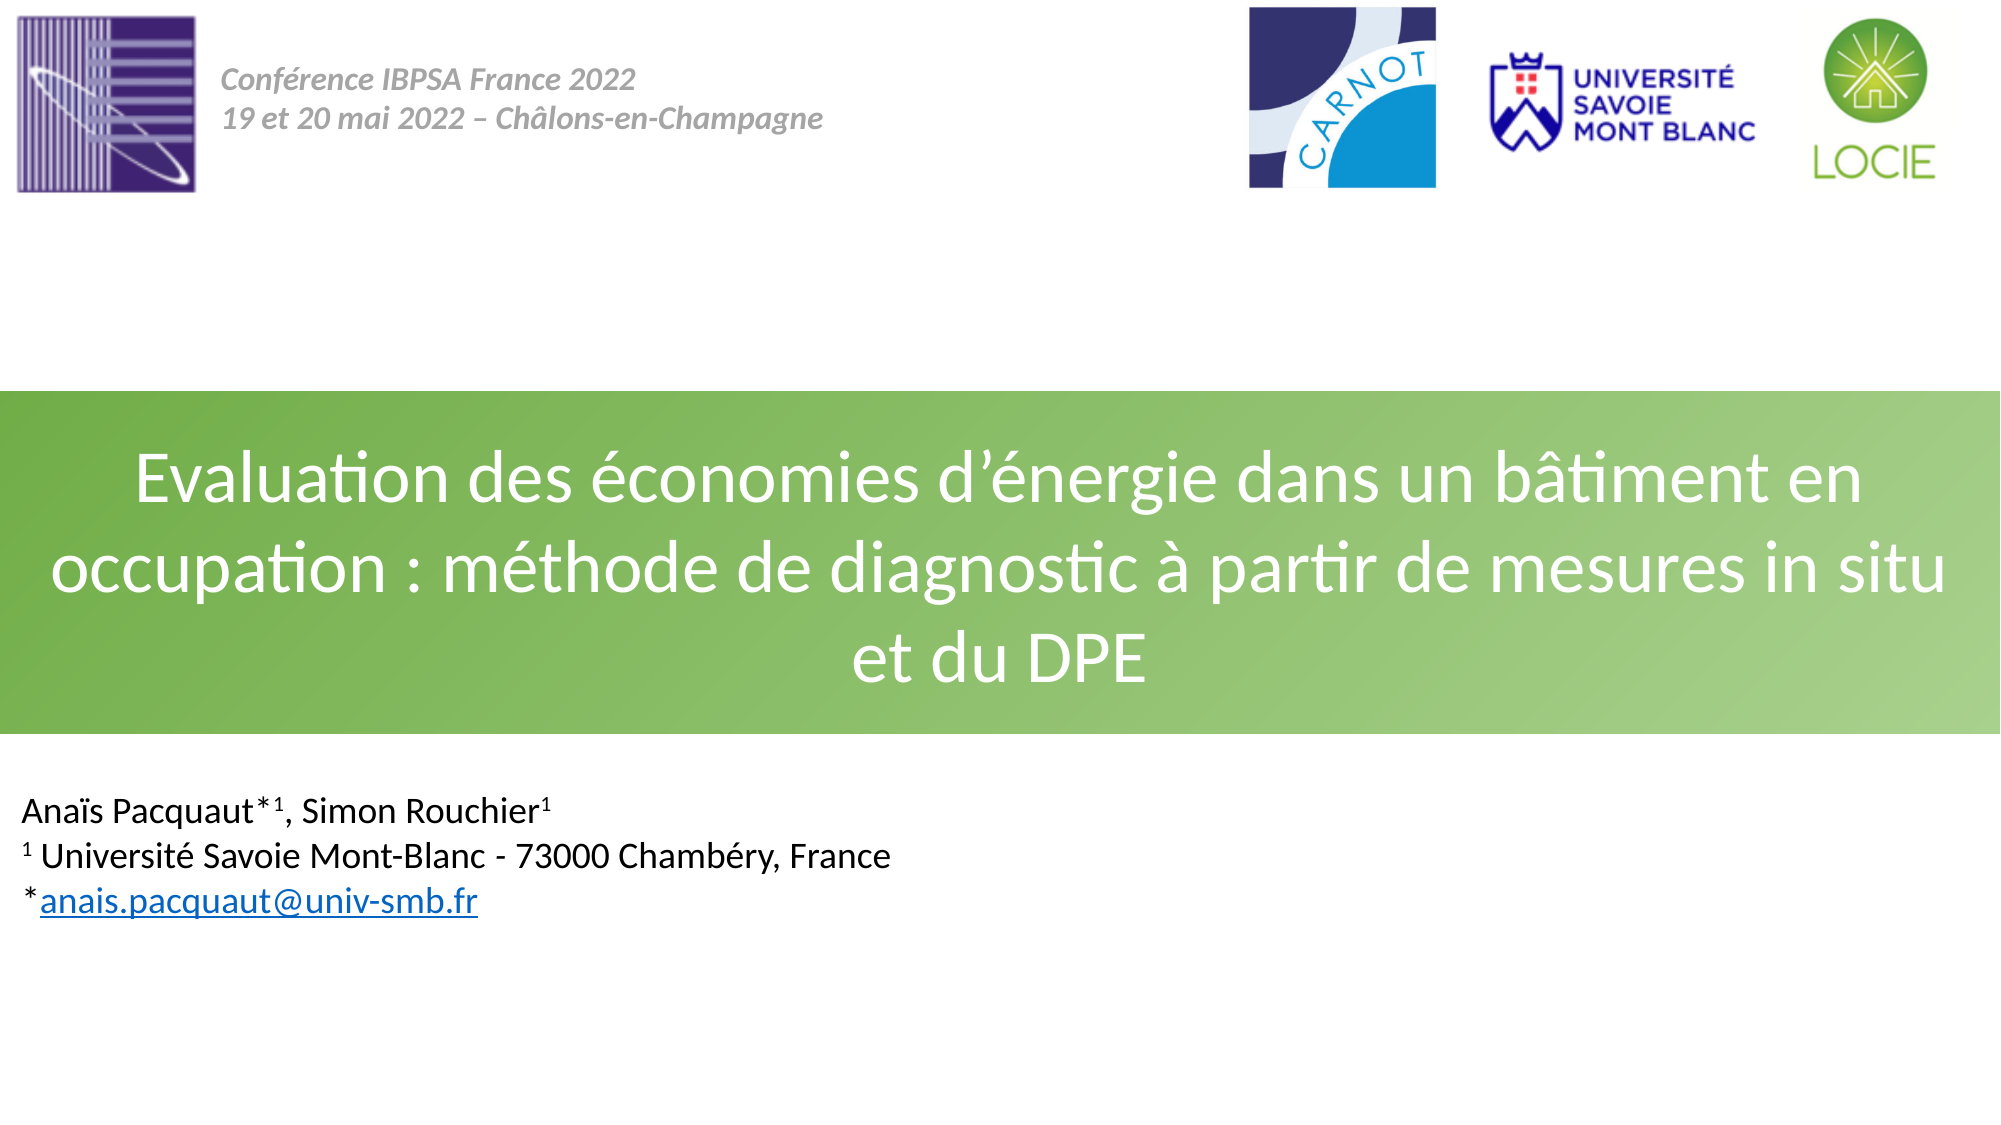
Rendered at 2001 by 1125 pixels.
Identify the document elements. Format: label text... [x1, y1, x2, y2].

picture [1801, 7, 1957, 196]
picture [1244, 3, 1440, 192]
picture [6, 3, 206, 207]
text_box Conférence IBPSA France 2022 19 et 20 mai 2022 – Châlons-en-Champagne [206, 49, 878, 161]
picture [1481, 44, 1760, 166]
text_box Anaïs Pacquaut*1, Simon Rouchier1 1 Université Savoie Mont-Blanc - 73000 Chambéry, France *anais.pacquaut@univ-smb.fr [6, 778, 1001, 928]
text_box Evaluation des économies d’énergie dans un bâtiment en occupation : méthode de diagnostic à partir de mesures in situ et du DPE [0, 390, 2000, 735]
